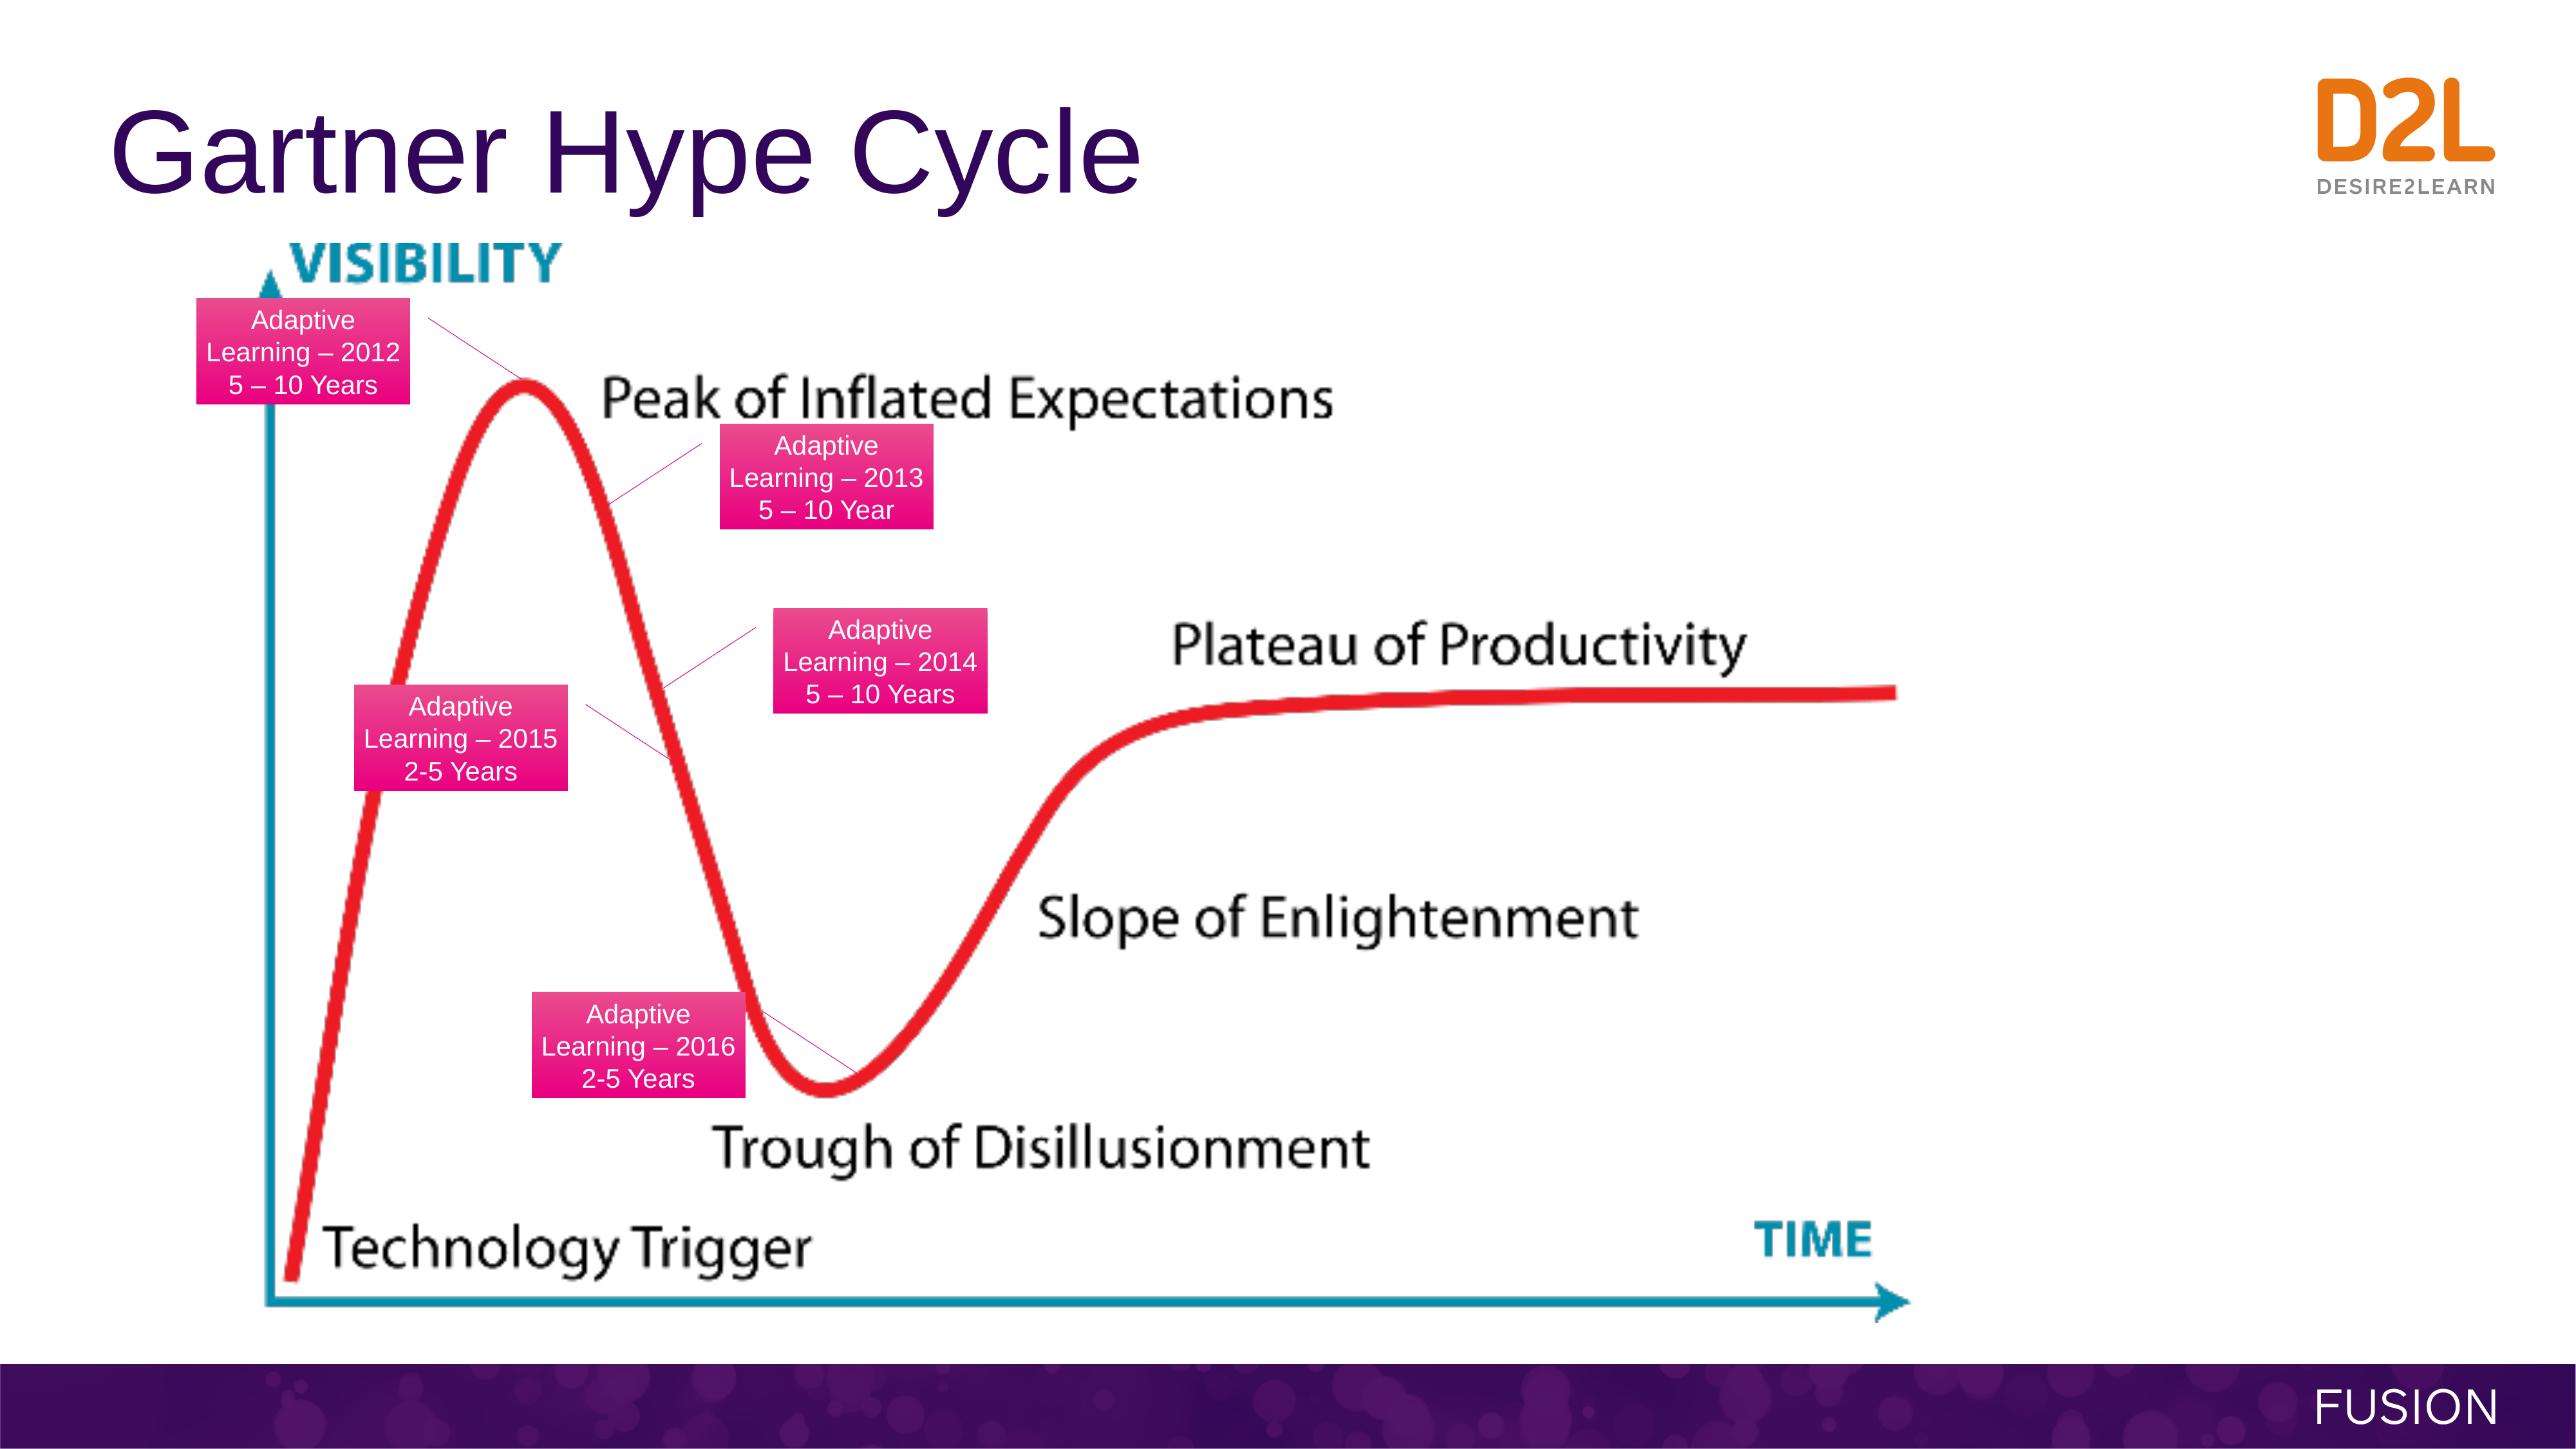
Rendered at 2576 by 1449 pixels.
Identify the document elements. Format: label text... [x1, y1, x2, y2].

text_box Adaptive Learning – 2012 5 – 10 Years [196, 298, 253, 404]
picture [0, 0, 2576, 1449]
title Gartner Hype Cycle [99, 86, 2069, 362]
